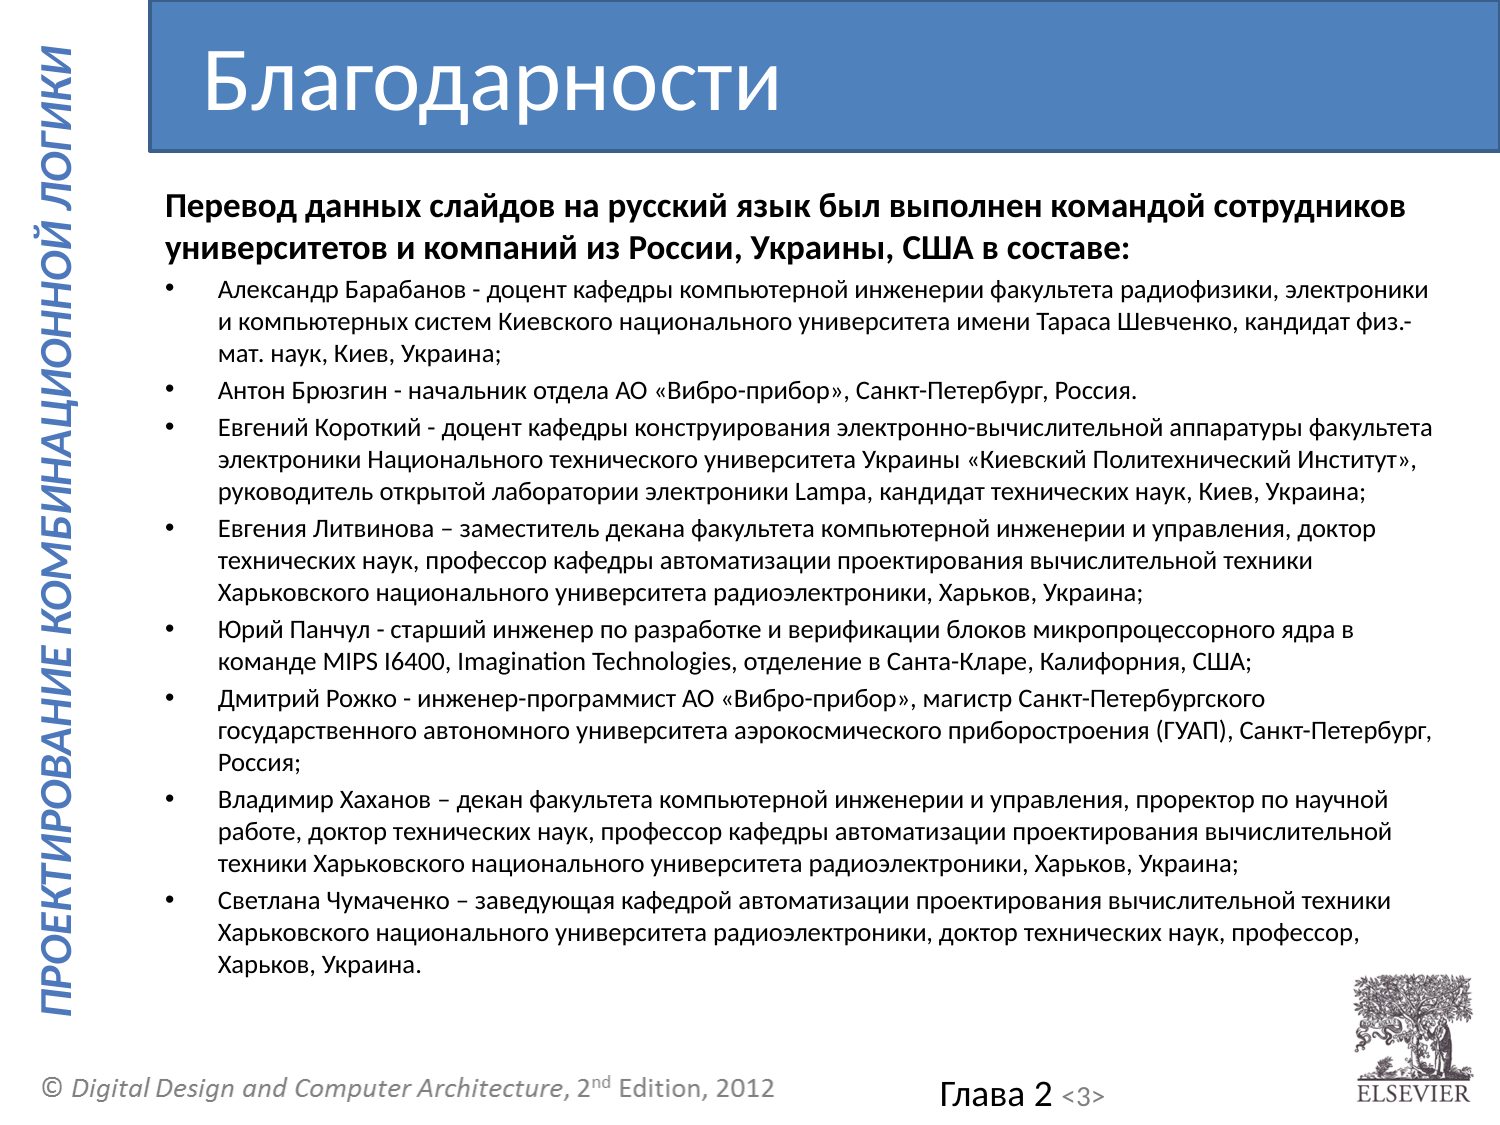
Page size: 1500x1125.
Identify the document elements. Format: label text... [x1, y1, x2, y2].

text_box Благодарности [187, 11, 1488, 136]
text_box Перевод данных слайдов на русский язык был выполнен командой сотрудников университетов и компаний из России, Украины, США в составе: Александр Барабанов - доцент кафедры компьютерной инженерии факультета радиофизики, электроники и компьютерных систем Киевского национального университета имени Тараса Шевченко, кандидат физ.-мат. наук, Киев, Украина; Антон Брюзгин - начальник отдела АО «Вибро-прибор», Санкт-Петербург, Россия. Евгений Короткий - доцент кафедры конструирования электронно-вычислительной аппаратуры факультета электроники Национального технического университета Украины «Киевский Политехнический Институт», руководитель открытой лаборатории электроники Lampa, кандидат технических наук, Киев, Украина; Евгения Литвинова – заместитель декана факультета компьютерной инженерии и управления, доктор технических наук, профессор кафедры автоматизации проектирования вычислительной техники Харьковского национального университета радиоэлектроники, Харьков, Украина; Юрий Панчул - старший инженер по разработке и верификации блоков микропроцессорного ядра в команде MIPS I6400, Imagination Technologies, отделение в Санта-Кларе, Калифорния, США; Дмитрий Рожко - инженер-программист АО «Вибро-прибор», магистр Санкт-Петербургского государственного автономного университета аэрокосмического приборостроения (ГУАП), Санкт-Петербург, Россия; Владимир Хаханов – декан факультета компьютерной инженерии и управления, проректор по научной работе, доктор технических наук, профессор кафедры автоматизации проектирования вычислительной техники Харьковского национального университета радиоэлектроники, Харьков, Украина; Светлана Чумаченко – заведующая кафедрой автоматизации проектирования вычислительной техники Харьковского национального университета радиоэлектроники, доктор технических наук, профессор, Харьков, Украина. [150, 174, 1463, 1025]
picture [0, 0, 1500, 1125]
